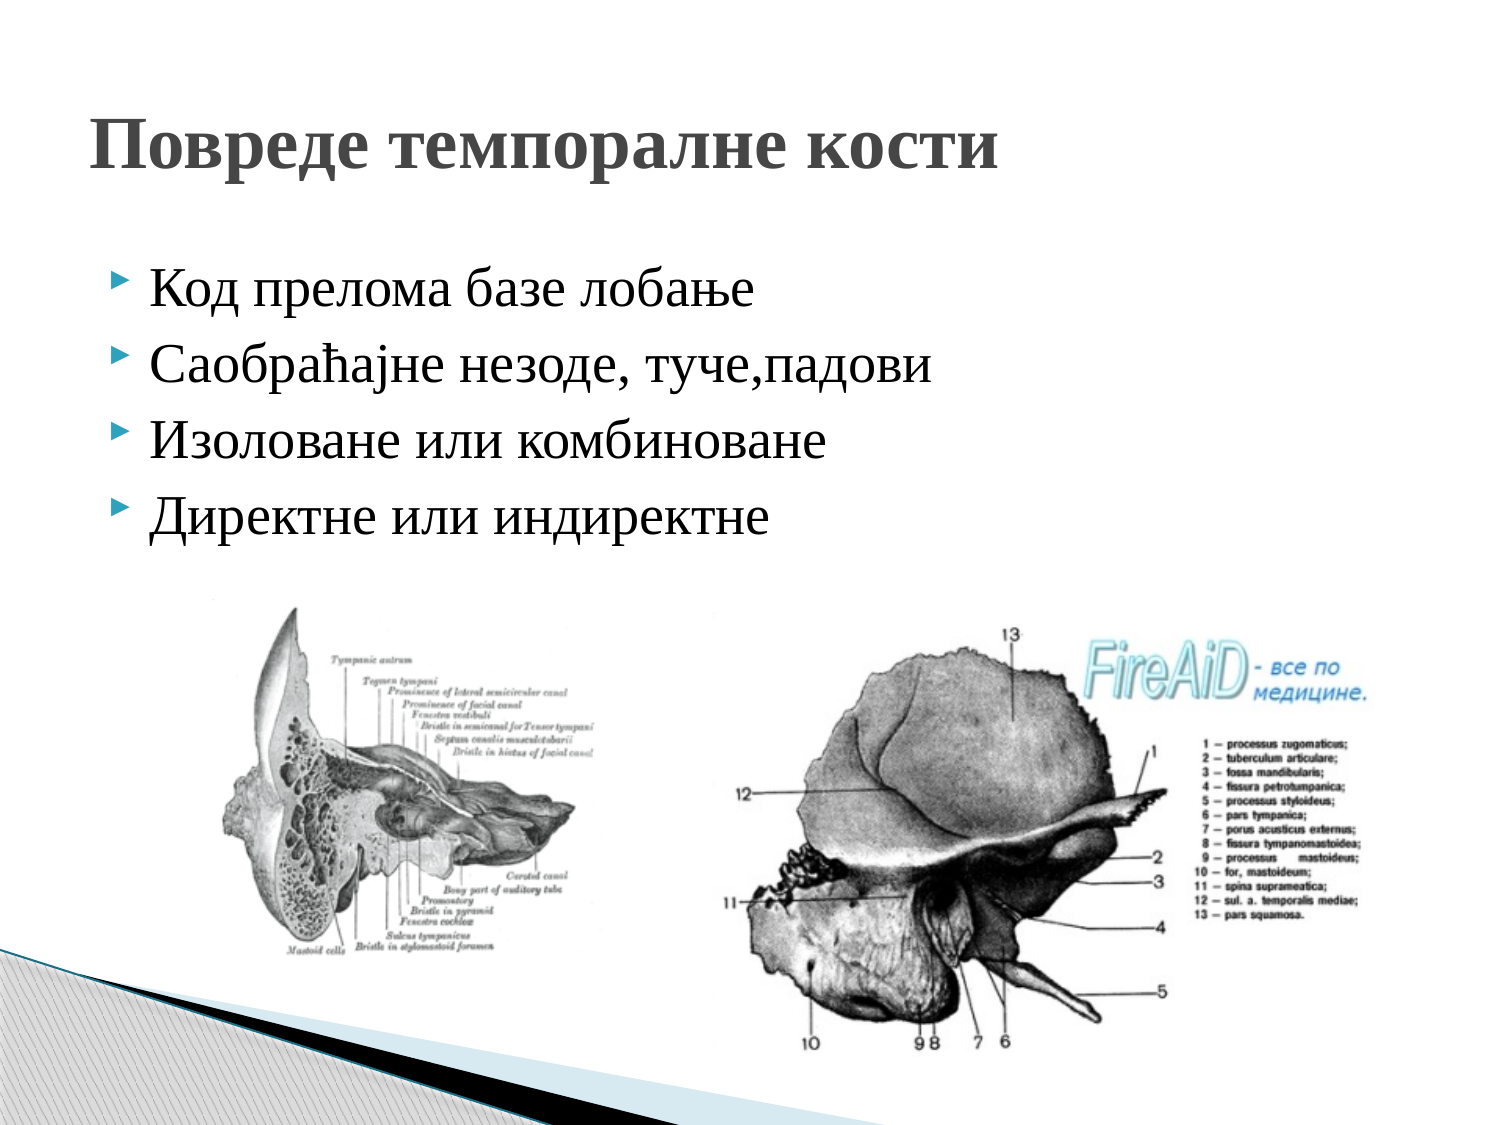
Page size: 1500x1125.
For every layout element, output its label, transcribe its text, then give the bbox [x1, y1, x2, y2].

title Повреде темпоралне кости [75, 45, 1425, 233]
picture [712, 612, 1376, 1059]
picture [212, 599, 604, 957]
list Код прелома базе лобање Саобраћајне незоде, туче,падови Изоловане или комбиноване Директне или индиректне [74, 242, 1426, 986]
